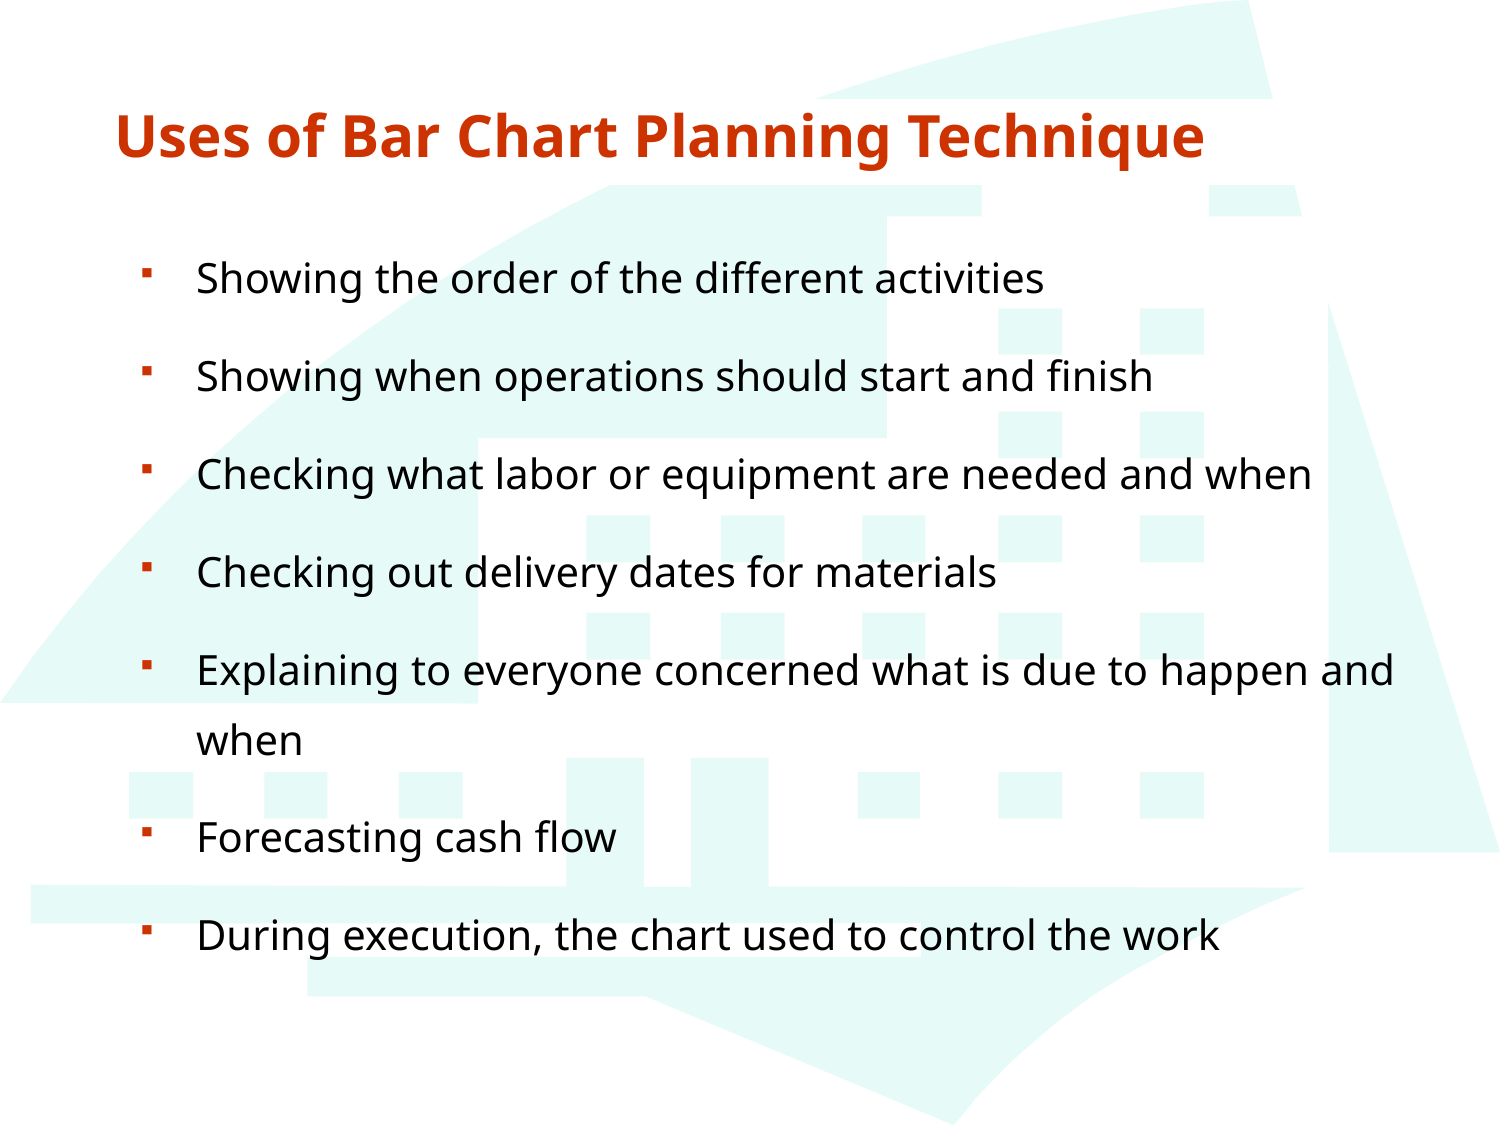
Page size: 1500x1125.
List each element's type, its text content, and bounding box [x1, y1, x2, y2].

title Uses of Bar Chart Planning Technique [99, 99, 1375, 185]
list Showing the order of the different activities Showing when operations should start and finish Checking what labor or equipment are needed and when Checking out delivery dates for materials Explaining to everyone concerned what is due to happen and when Forecasting cash flow During execution, the chart used to control the work [125, 224, 1411, 1024]
